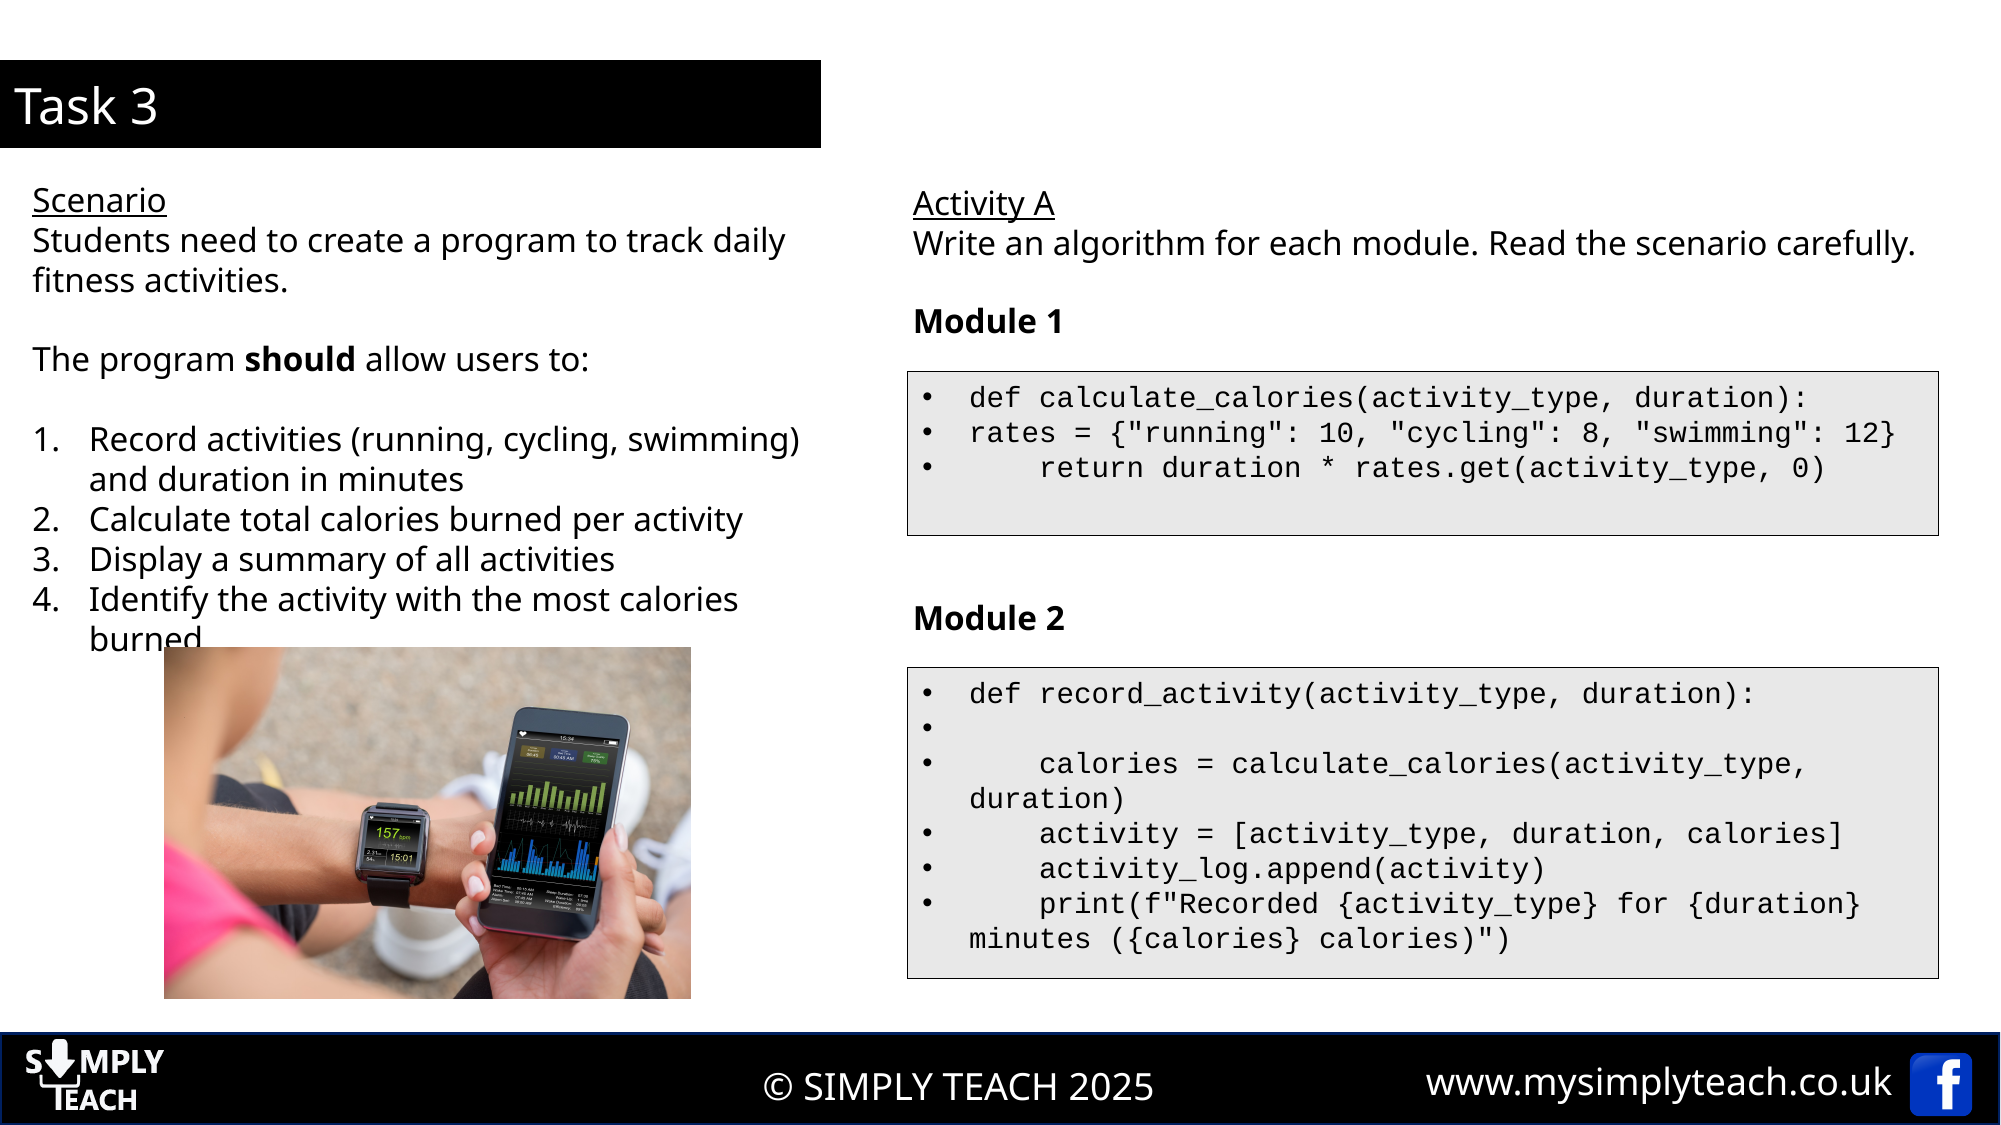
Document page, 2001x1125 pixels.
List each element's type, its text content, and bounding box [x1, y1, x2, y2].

picture [1907, 1050, 1975, 1119]
text_box Module 1 [898, 293, 1939, 348]
text_box def record_activity(activity_type, duration): calories = calculate_calories(activity_type, duration) activity = [activity_type, duration, calories] activity_log.append(activity) print(f"Recorded {activity_type} for {duration} minutes ({calories} calories)") [906, 666, 1940, 980]
text_box Module 2 [898, 589, 1939, 645]
picture [163, 646, 692, 1000]
text_box Task 3 [0, 60, 821, 148]
text_box Activity A Write an algorithm for each module. Read the scenario carefully. [898, 174, 1939, 270]
text_box def calculate_calories(activity_type, duration): rates = {"running": 10, "cycling": 8, "swimming": 12} return duration * rates.get(activity_type, 0) [906, 370, 1940, 537]
picture [15, 1033, 182, 1122]
text_box Scenario Students need to create a program to track daily fitness activities. The program should allow users to: Record activities (running, cycling, swimming) and duration in minutes Calculate total calories burned per activity Display a summary of all activities Identify the activity with the most calories burned [17, 171, 838, 706]
